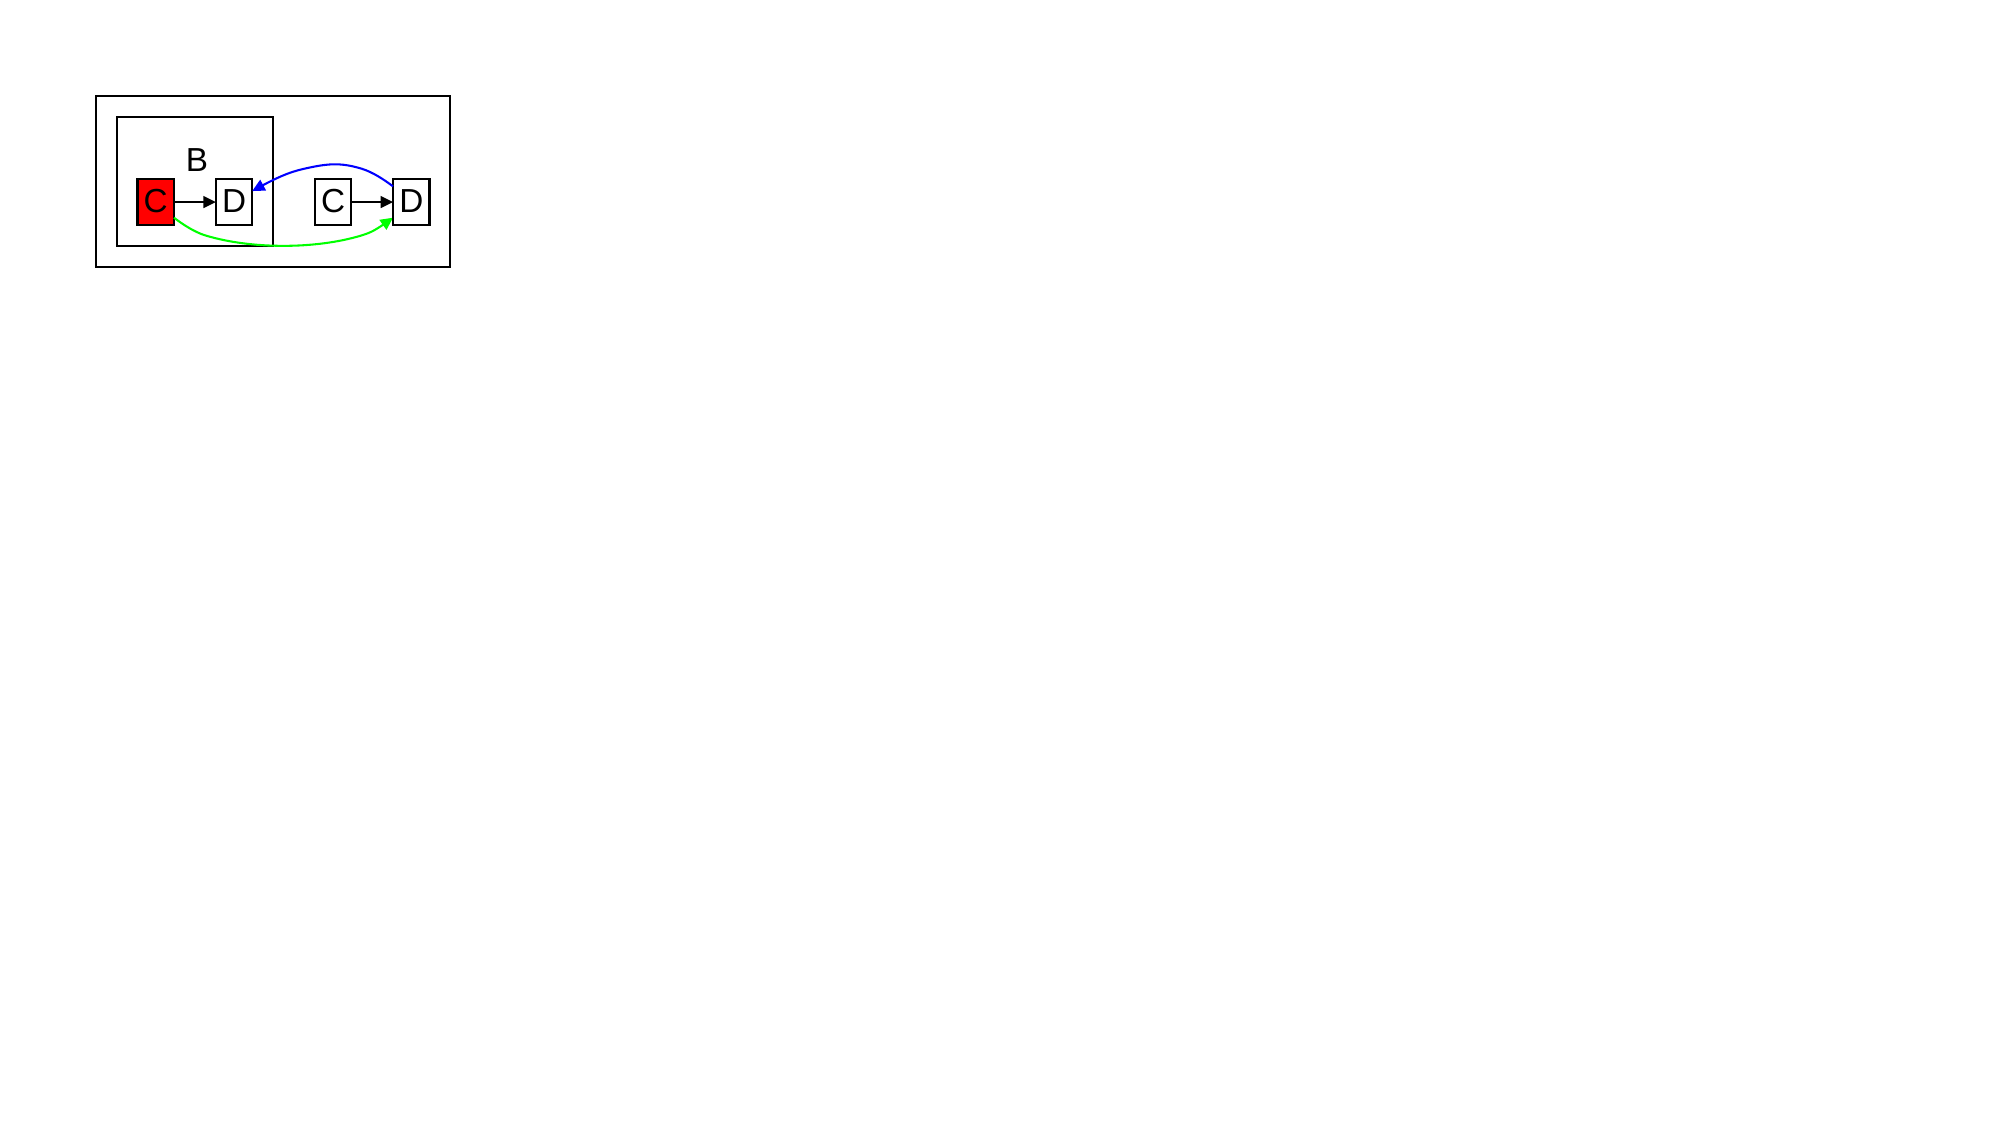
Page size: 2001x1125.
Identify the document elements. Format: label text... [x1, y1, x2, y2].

text_box C [137, 179, 175, 225]
text_box [95, 95, 451, 267]
text_box [173, 217, 392, 247]
text_box [116, 116, 274, 246]
text_box C [314, 188, 352, 225]
text_box D [215, 179, 253, 217]
text_box B [183, 139, 211, 178]
text_box [74, 74, 473, 288]
text_box [252, 163, 394, 192]
text_box D [392, 179, 430, 225]
